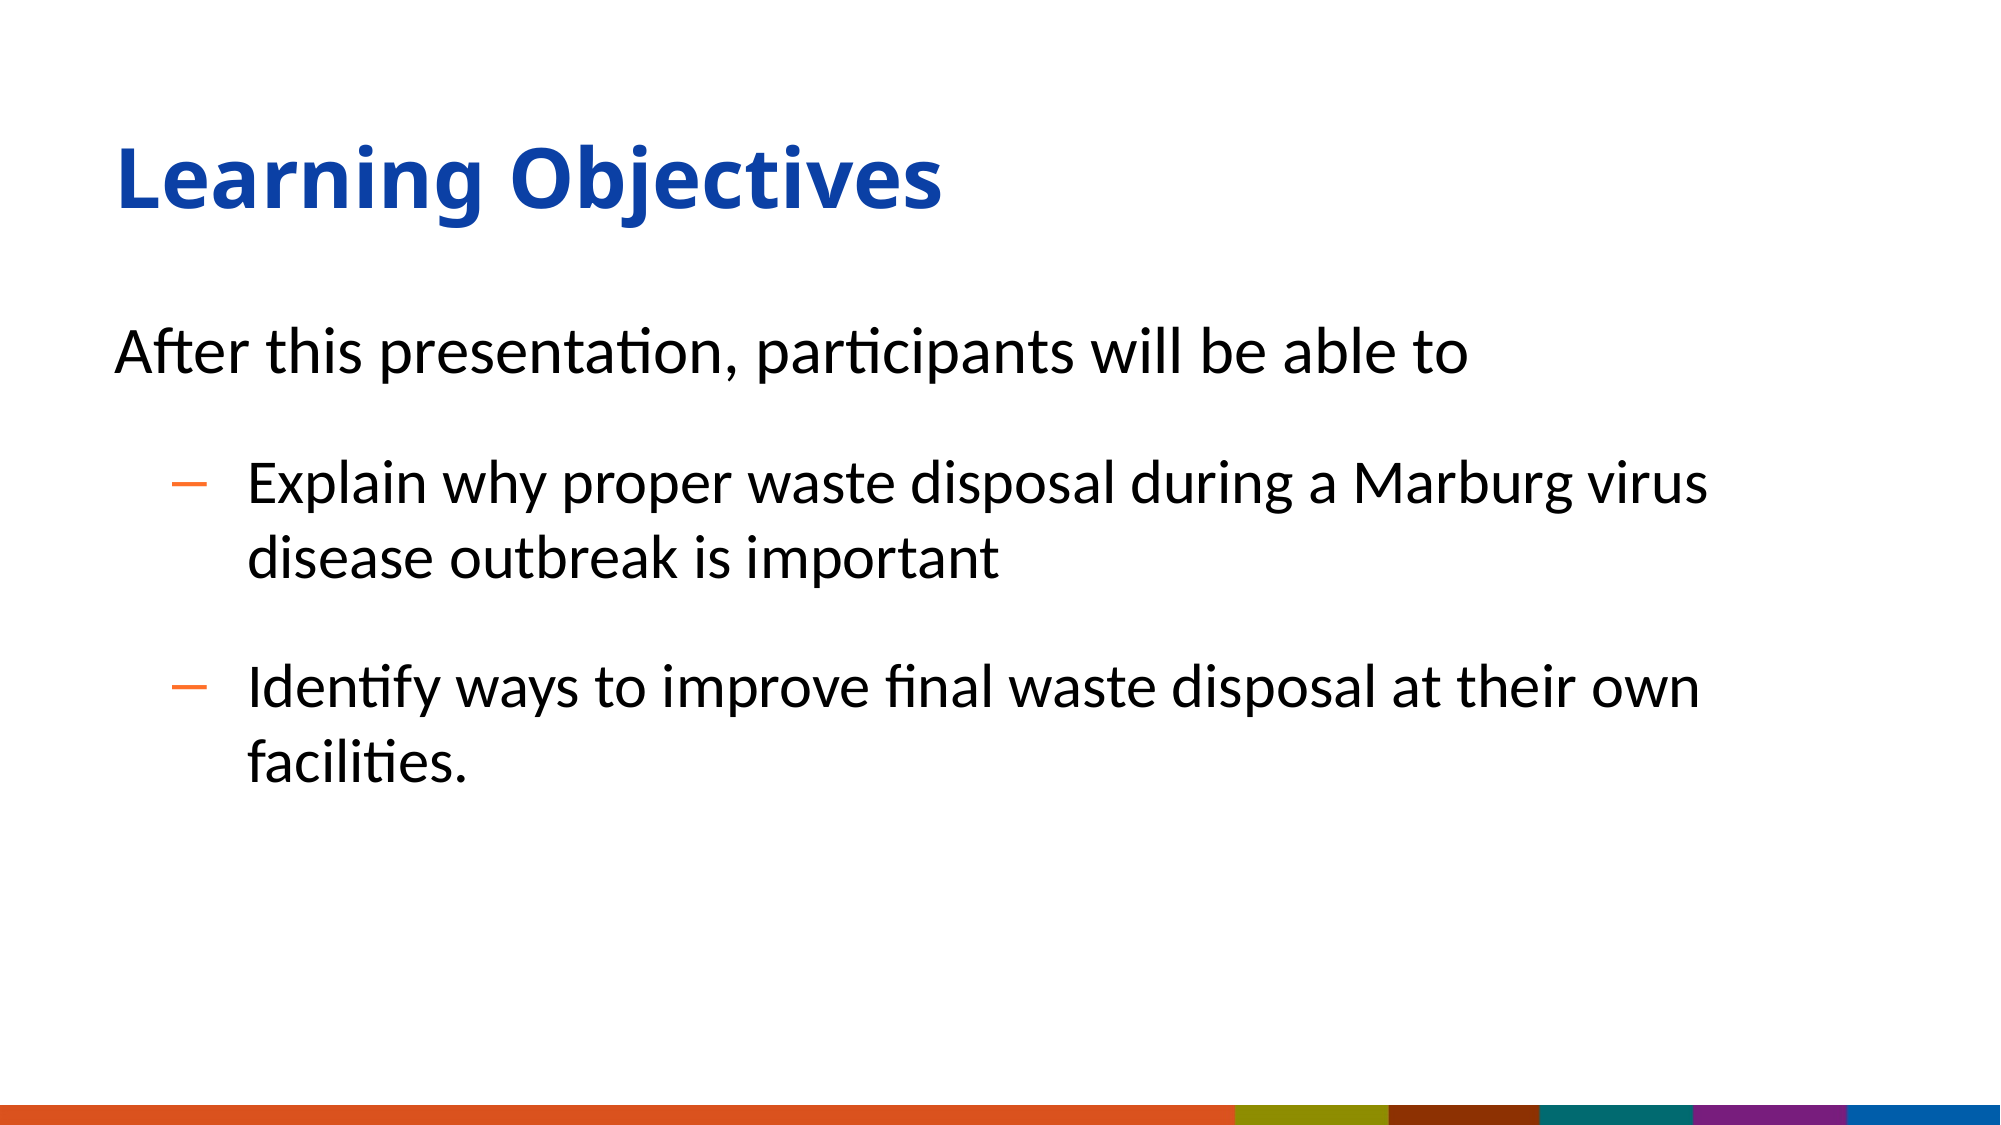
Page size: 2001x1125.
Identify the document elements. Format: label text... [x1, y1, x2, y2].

title Learning Objectives [99, 45, 1900, 233]
picture [0, 1105, 2000, 1125]
list After this presentation, participants will be able to Explain why proper waste disposal during a Marburg virus disease outbreak is important Identify ways to improve final waste disposal at their own facilities. [99, 299, 1900, 985]
